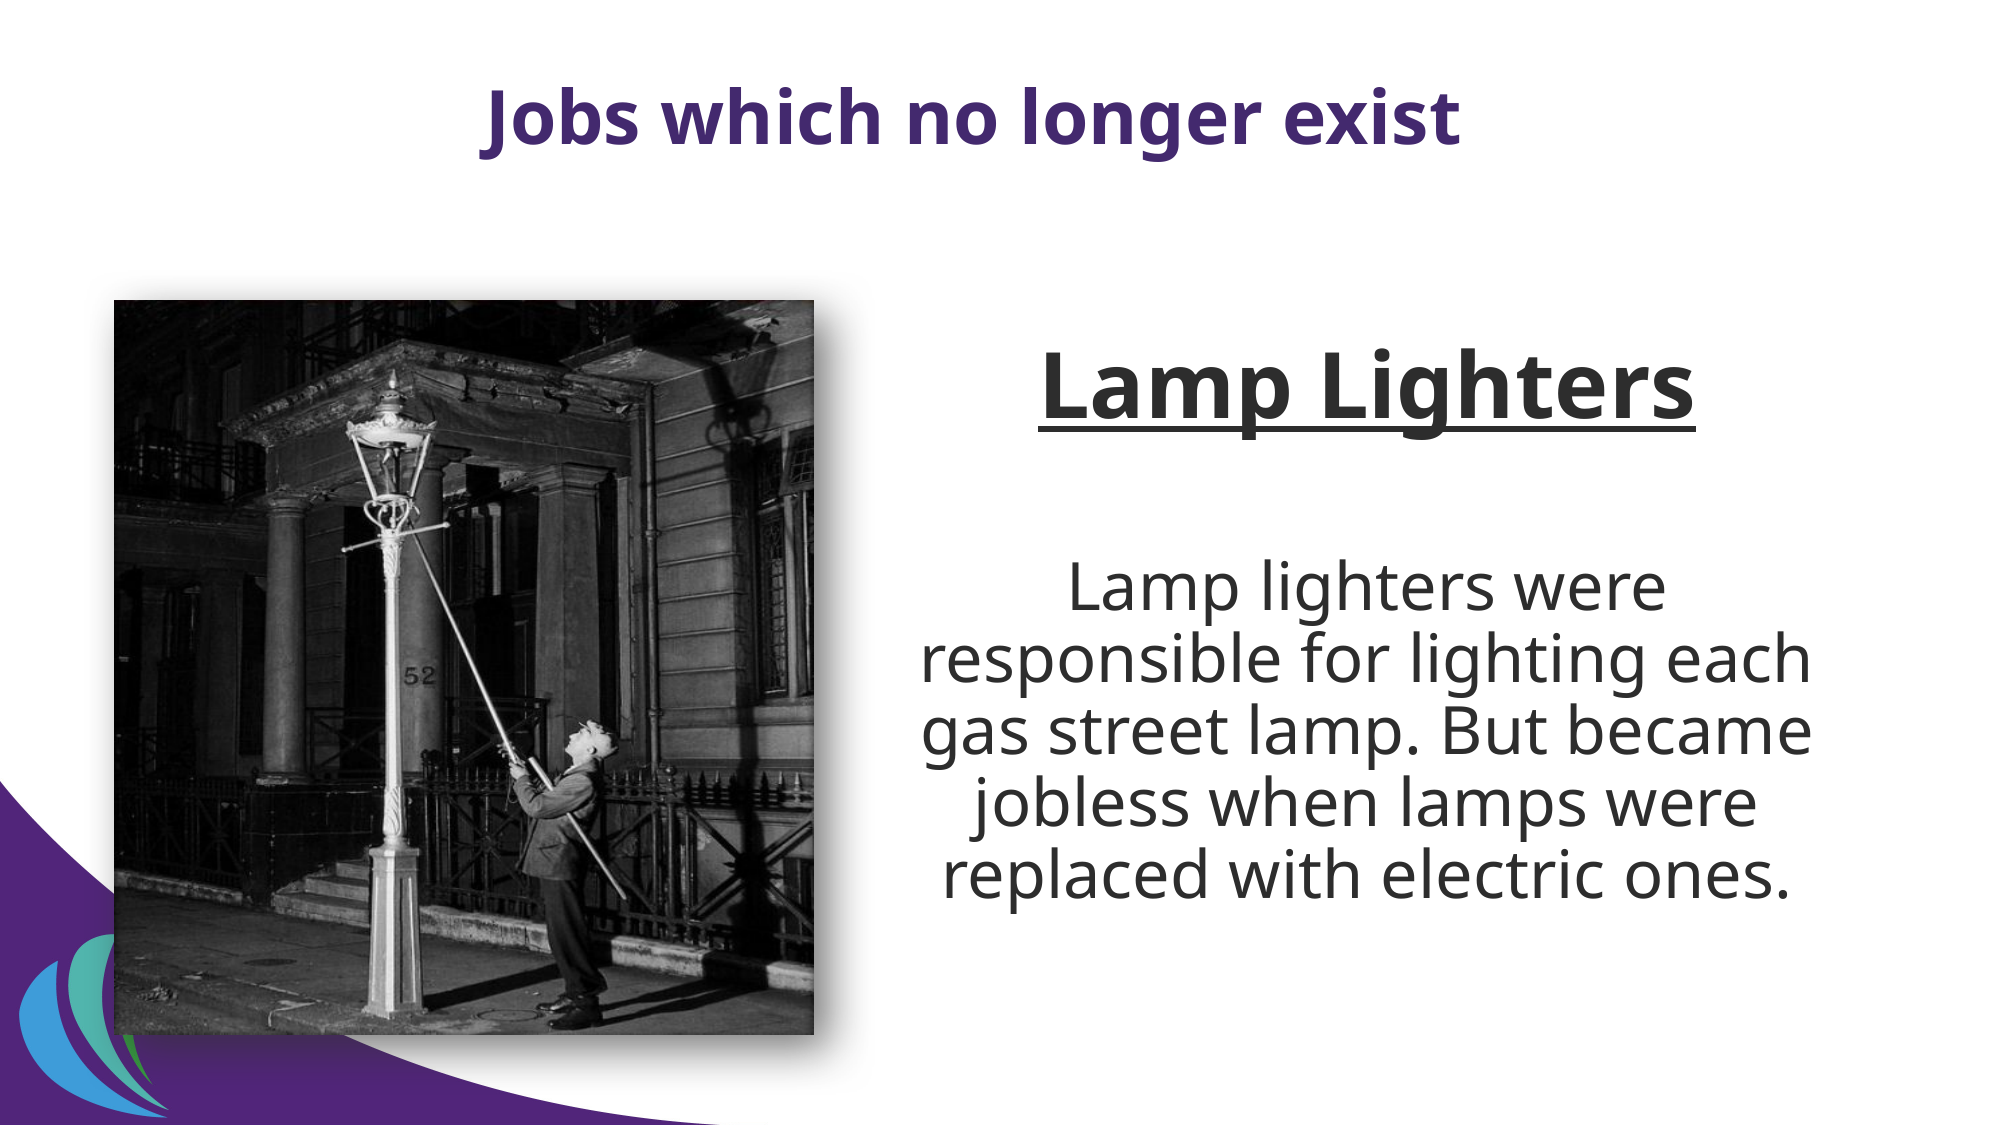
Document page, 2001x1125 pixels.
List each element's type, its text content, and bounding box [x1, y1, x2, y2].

title Jobs which no longer exist [148, 12, 1799, 229]
list Lamp Lighters Lamp lighters were responsible for lighting each gas street lamp. But became jobless when lamps were replaced with electric ones. [896, 332, 1838, 966]
picture [0, 1, 2000, 1125]
